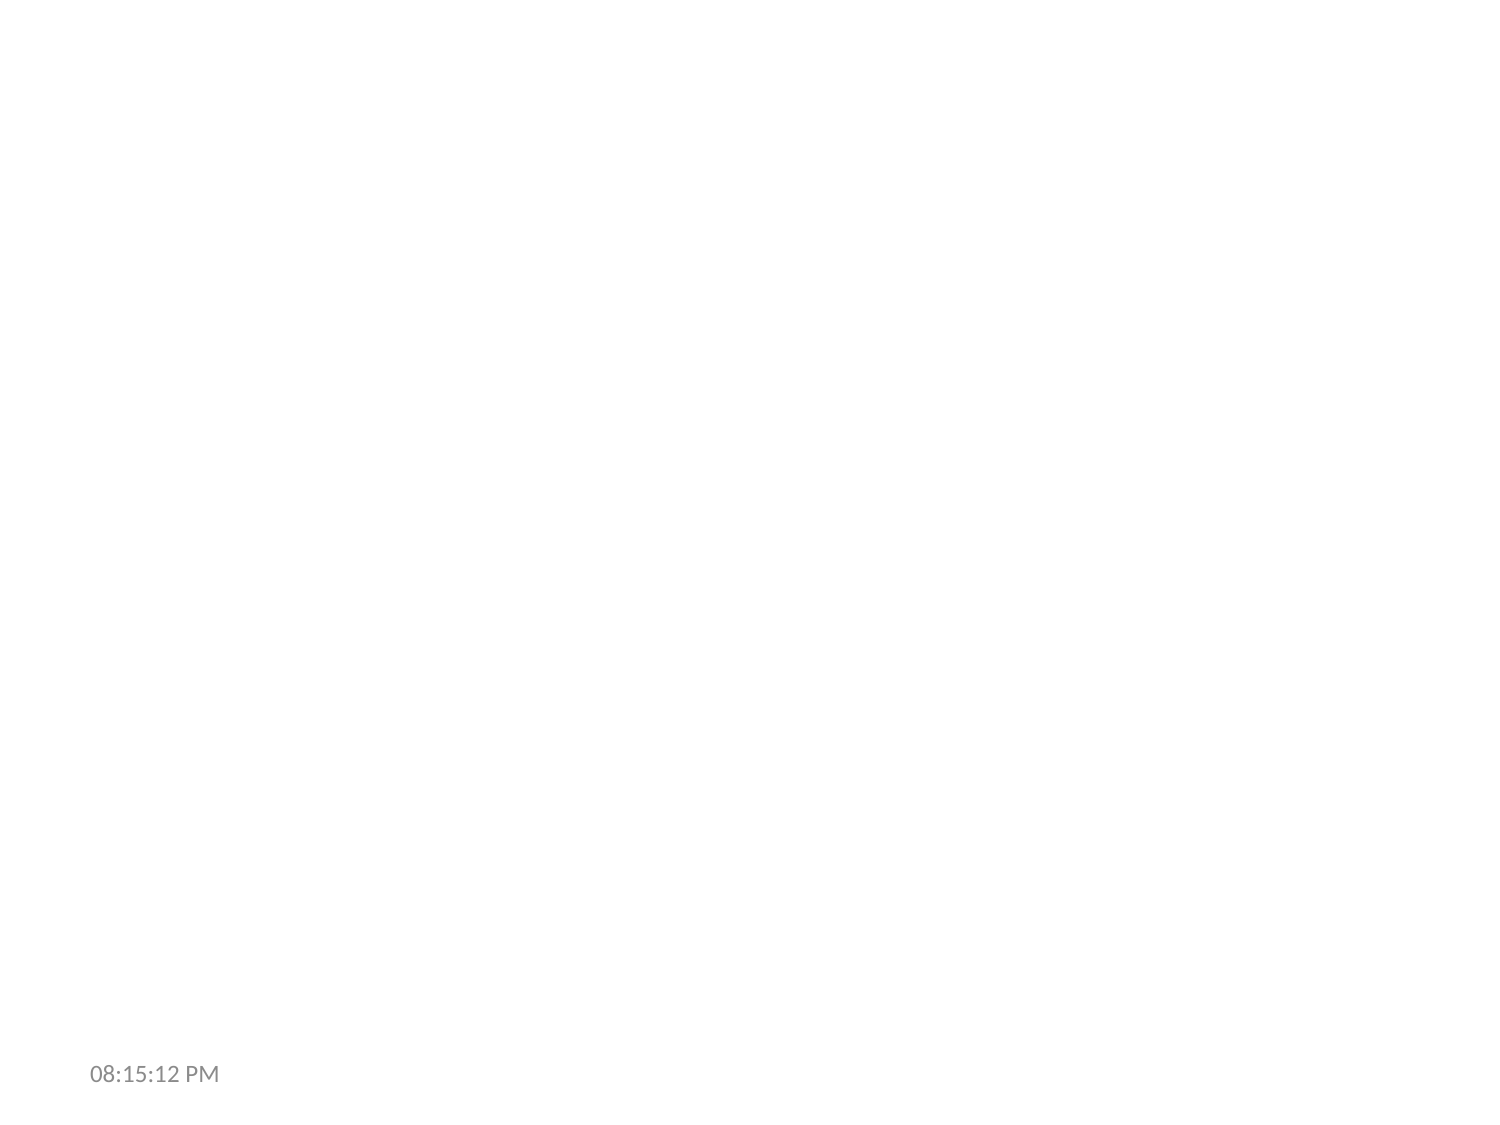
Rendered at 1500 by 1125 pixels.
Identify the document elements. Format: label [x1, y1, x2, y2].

slide_number [75, 1042, 425, 1103]
